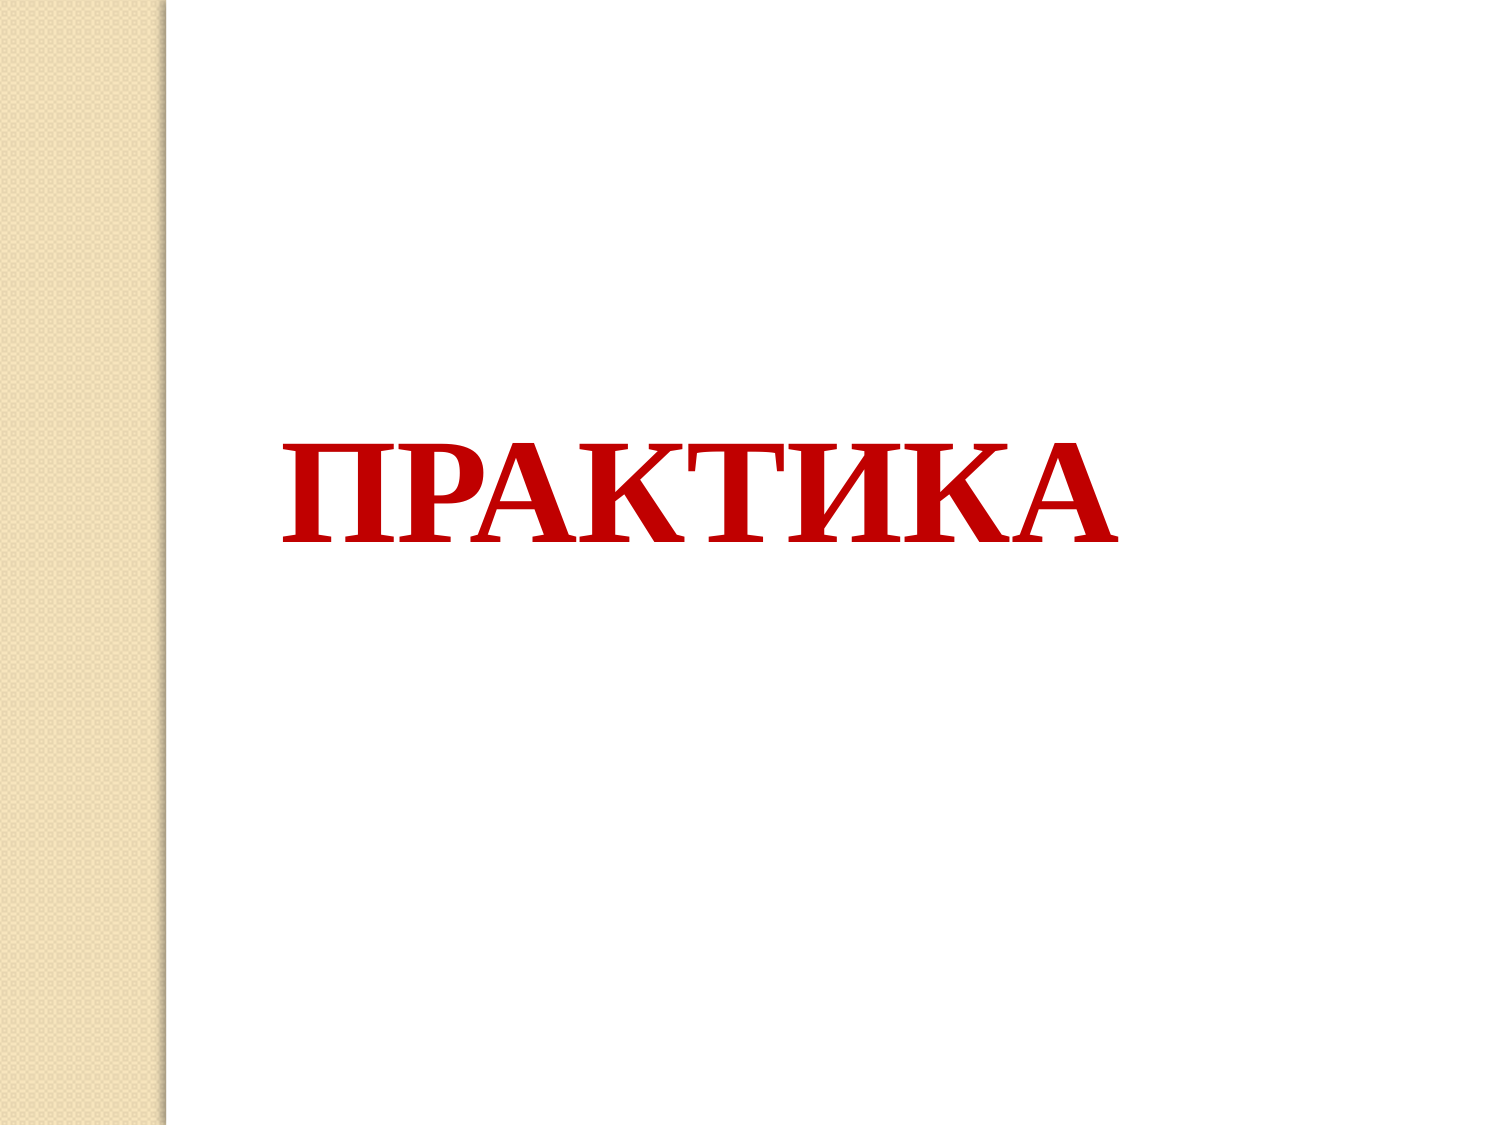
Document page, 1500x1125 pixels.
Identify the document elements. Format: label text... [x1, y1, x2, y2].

text_box ПРАКТИКА [265, 385, 1353, 580]
